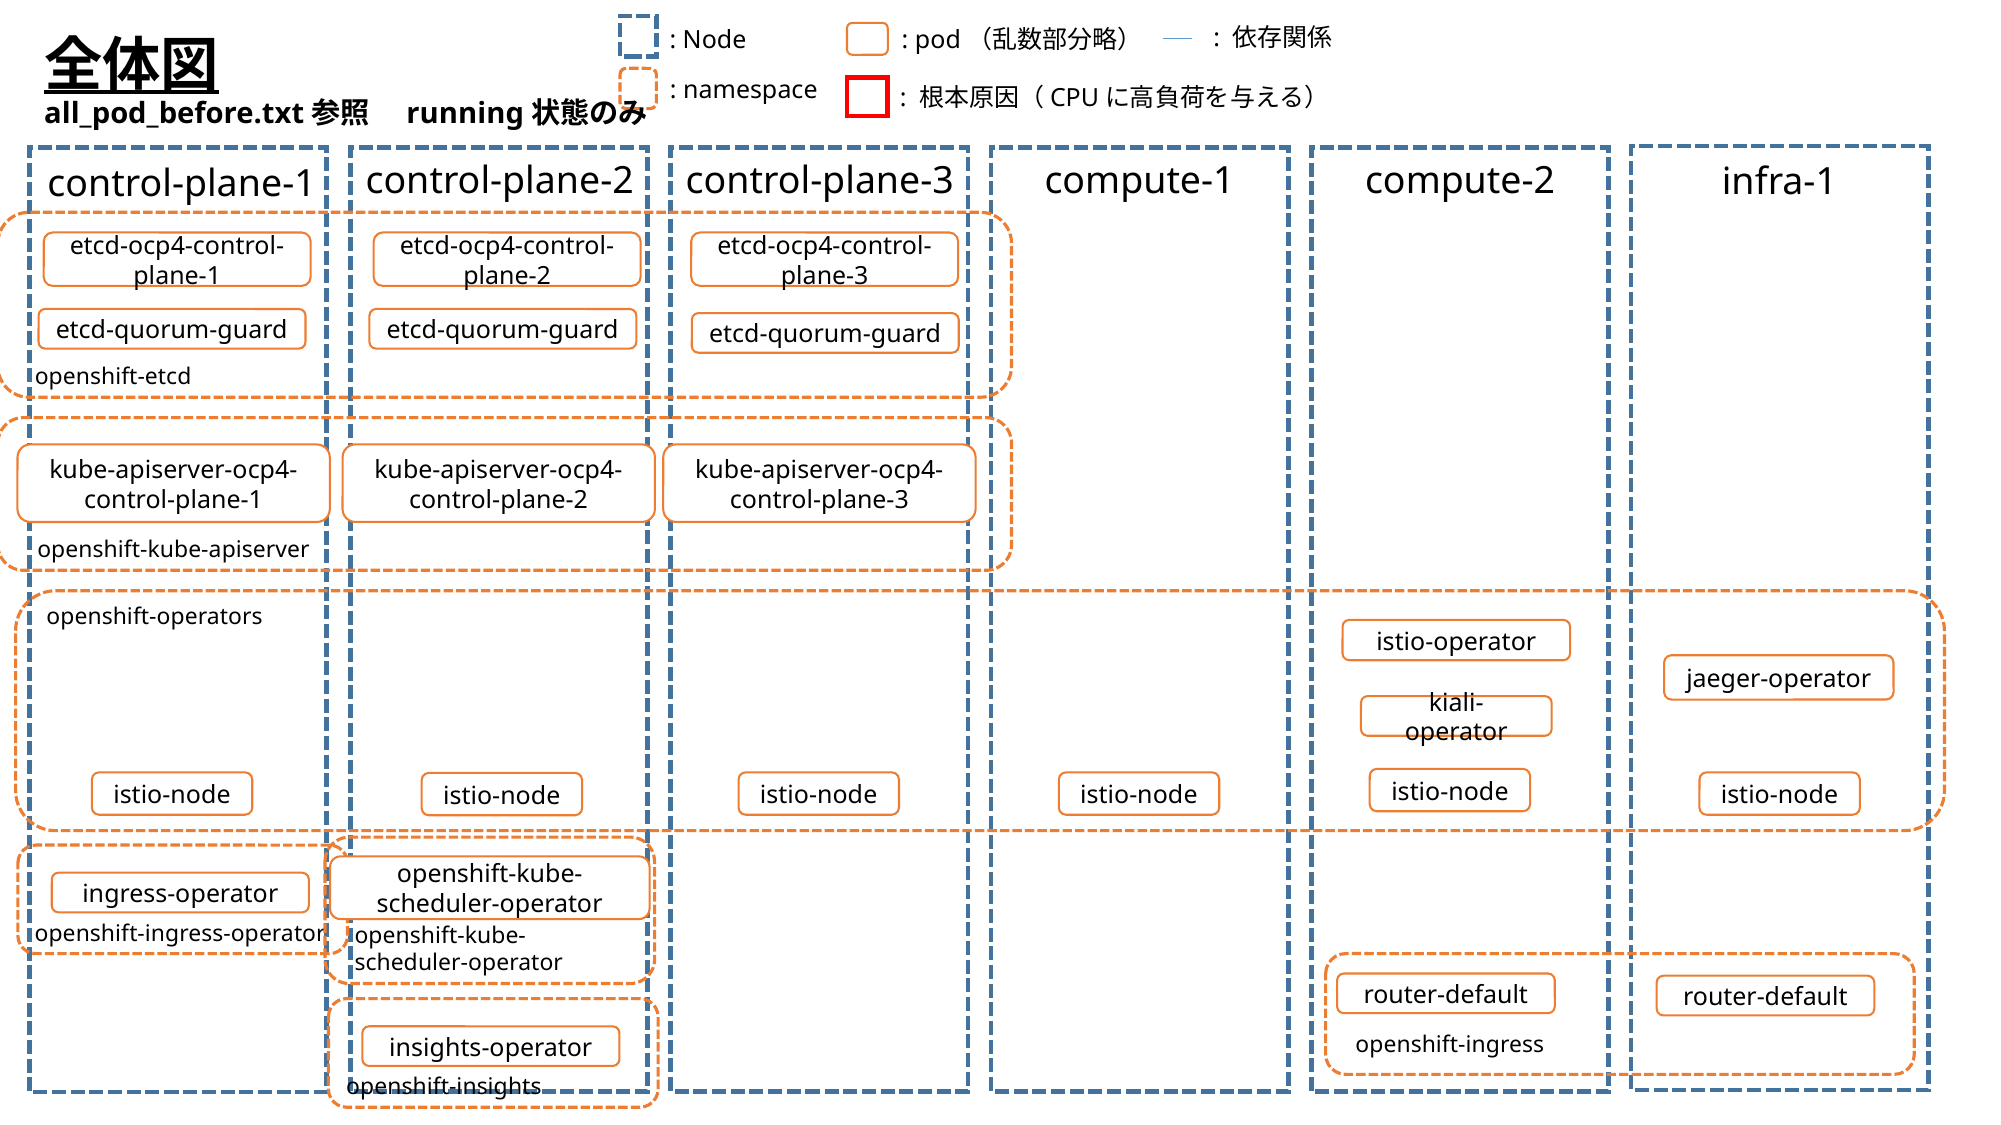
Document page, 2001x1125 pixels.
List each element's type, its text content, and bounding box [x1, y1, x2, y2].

text_box [28, 398, 328, 417]
text_box [990, 831, 1289, 1093]
text_box [327, 997, 660, 1109]
text_box [323, 836, 656, 985]
text_box : 依存関係 [1198, 14, 1348, 59]
text_box [1310, 147, 1610, 590]
text_box [670, 571, 969, 590]
text_box 全体図 all_pod_before.txt参照 running状態のみ [29, 28, 1105, 148]
text_box control-plane-3 [670, 148, 970, 209]
text_box compute-2 [1350, 148, 1570, 209]
text_box openshift-etcd [20, 354, 207, 397]
text_box [16, 843, 329, 945]
text_box openshift-kube- scheduler-operator [339, 912, 578, 983]
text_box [846, 16, 1155, 62]
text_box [620, 65, 834, 112]
text_box openshift-ingress-operator [19, 910, 324, 953]
text_box openshift-ingress [1340, 1022, 1560, 1065]
text_box [28, 953, 328, 1093]
text_box [14, 589, 1946, 832]
text_box control-plane-1 [32, 151, 331, 212]
text_box [1630, 145, 1929, 597]
text_box [28, 821, 328, 845]
text_box [0, 211, 1013, 399]
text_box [619, 16, 762, 62]
text_box [1324, 952, 1916, 1076]
text_box [670, 831, 969, 1093]
text_box compute-1 [1029, 148, 1250, 209]
text_box control-plane-2 [350, 148, 650, 209]
text_box [28, 571, 328, 599]
text_box [349, 571, 649, 590]
text_box [1310, 831, 1610, 1093]
text_box [1630, 824, 1929, 1091]
text_box [349, 978, 649, 999]
text_box [0, 416, 1013, 572]
text_box [990, 147, 1289, 590]
text_box [349, 398, 649, 417]
text_box [349, 831, 649, 844]
text_box openshift-insights [331, 1064, 557, 1107]
text_box [670, 398, 969, 417]
text_box openshift-kube-apiserver [22, 527, 325, 570]
text_box openshift-operators [31, 593, 278, 637]
text_box [28, 147, 328, 212]
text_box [846, 74, 1340, 120]
